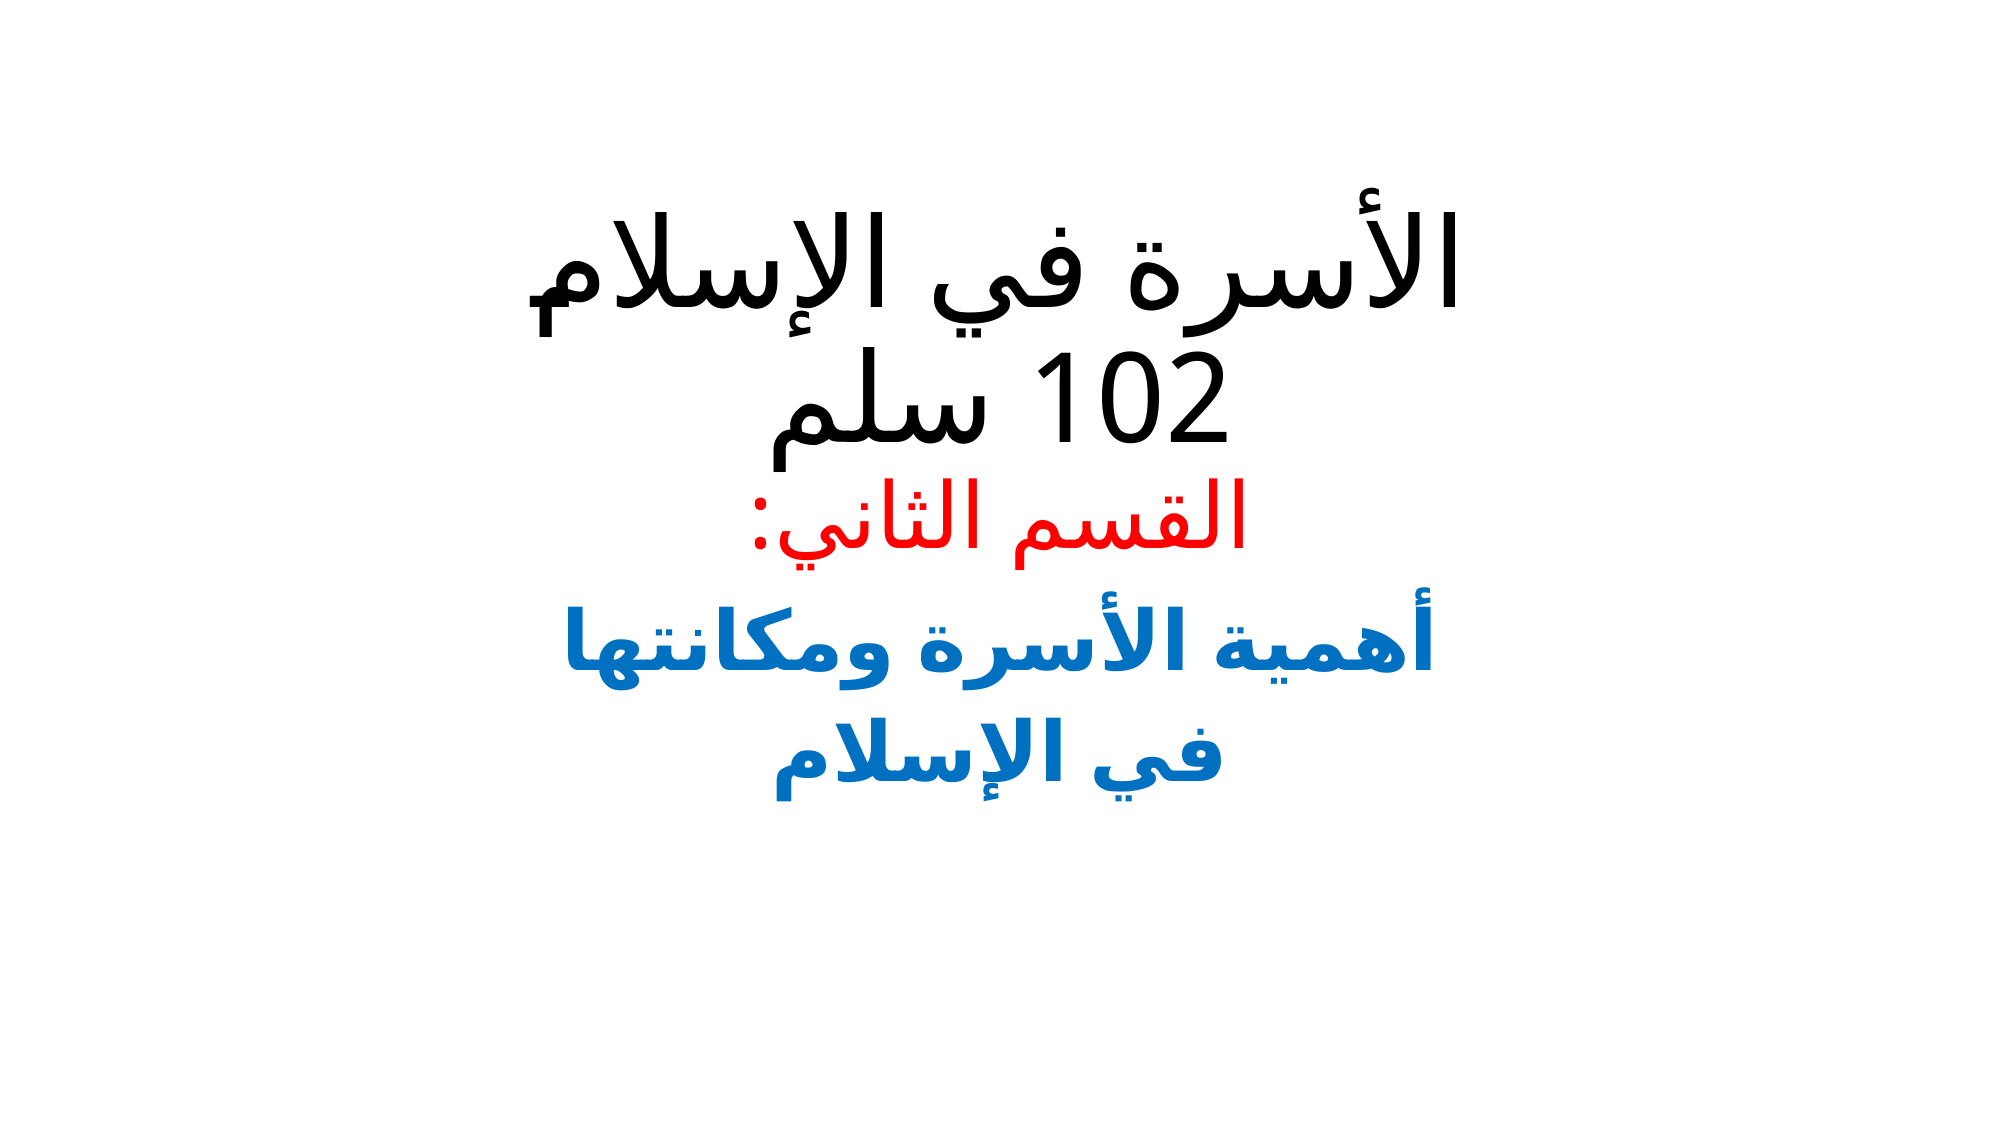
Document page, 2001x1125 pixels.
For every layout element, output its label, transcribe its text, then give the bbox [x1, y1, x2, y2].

subtitle أهمية الأسرة ومكانتها في الإسلام [249, 590, 1750, 863]
title الأسرة في الإسلام 102 سلم القسم الثاني: [249, 184, 1750, 576]
